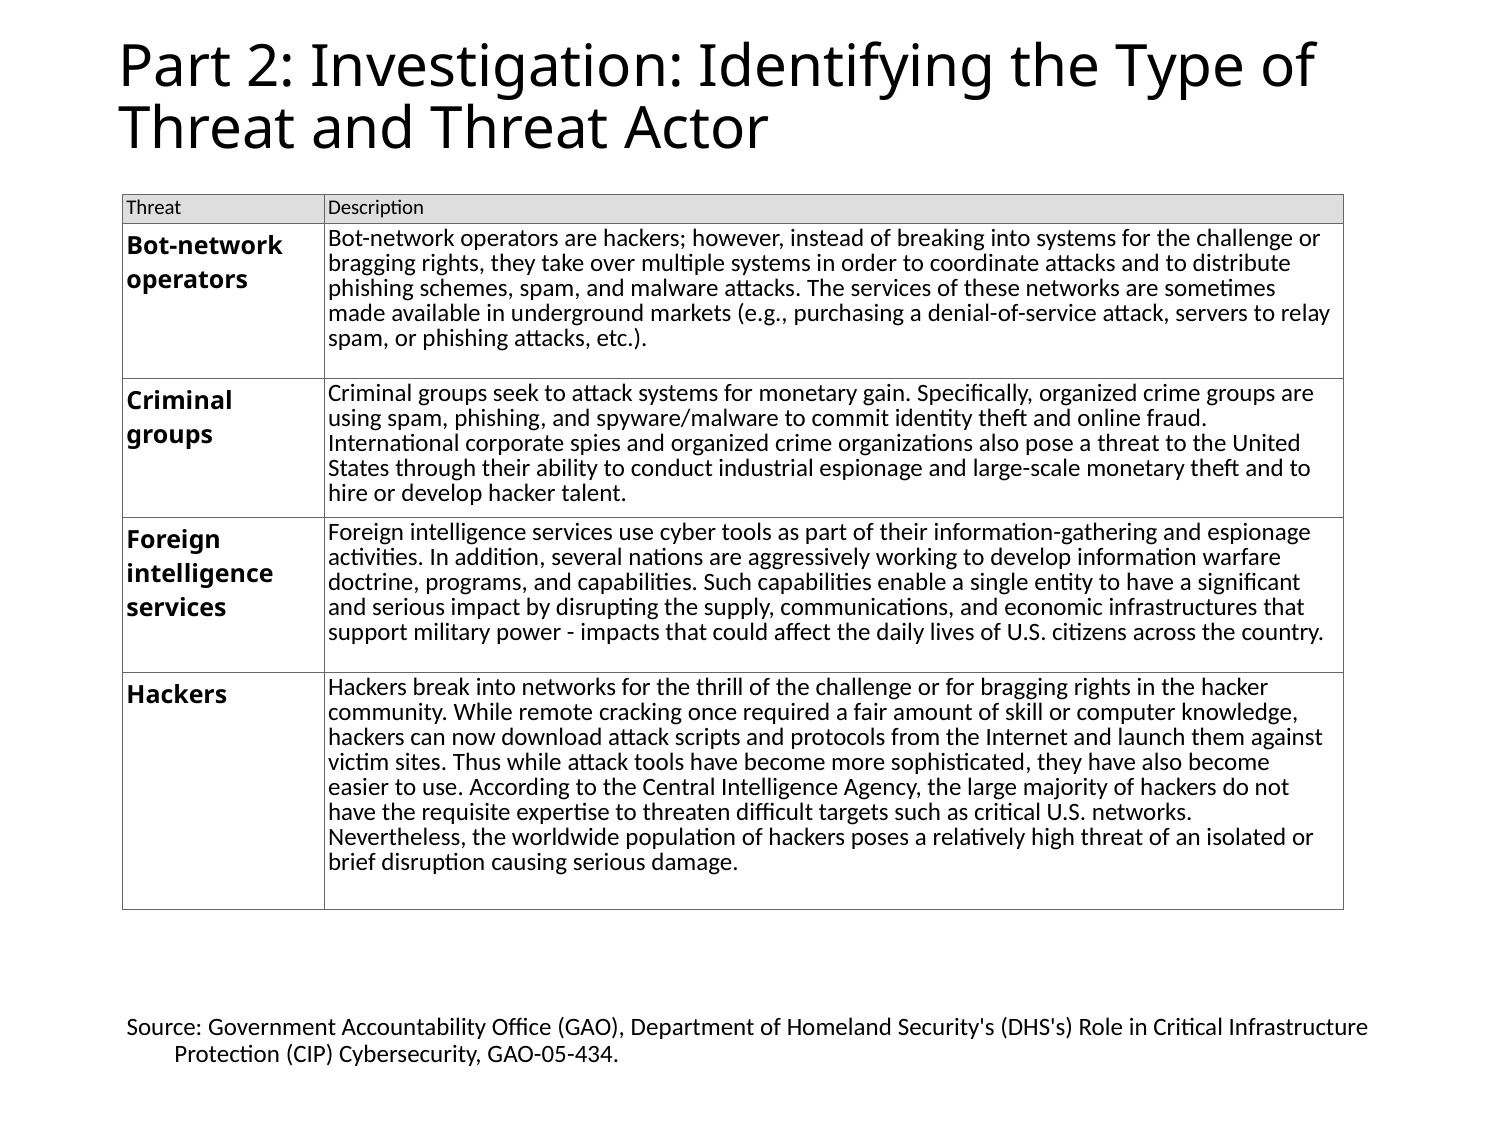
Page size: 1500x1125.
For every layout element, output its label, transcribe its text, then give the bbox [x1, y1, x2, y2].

table_header Description [325, 195, 1343, 223]
table_cell Foreign intelligence services [123, 518, 324, 672]
table_cell Criminal groups seek to attack systems for monetary gain. Specifically, organized crime groups are using spam, phishing, and spyware/malware to commit identity theft and online fraud. International corporate spies and organized crime organizations also pose a threat to the United States through their ability to conduct industrial espionage and large-scale monetary theft and to hire or develop hacker talent. [325, 379, 1343, 517]
table_cell Foreign intelligence services use cyber tools as part of their information-gathering and espionage activities. In addition, several nations are aggressively working to develop information warfare doctrine, programs, and capabilities. Such capabilities enable a single entity to have a significant and serious impact by disrupting the supply, communications, and economic infrastructures that support military power - impacts that could affect the daily lives of U.S. citizens across the country. [325, 518, 1343, 672]
table_cell Hackers break into networks for the thrill of the challenge or for bragging rights in the hacker community. While remote cracking once required a fair amount of skill or computer knowledge, hackers can now download attack scripts and protocols from the Internet and launch them against victim sites. Thus while attack tools have become more sophisticated, they have also become easier to use. According to the Central Intelligence Agency, the large majority of hackers do not have the requisite expertise to threaten difficult targets such as critical U.S. networks. Nevertheless, the worldwide population of hackers poses a relatively high threat of an isolated or brief disruption causing serious damage. [325, 673, 1343, 909]
table_cell Bot-network operators are hackers; however, instead of breaking into systems for the challenge or bragging rights, they take over multiple systems in order to coordinate attacks and to distribute phishing schemes, spam, and malware attacks. The services of these networks are sometimes made available in underground markets (e.g., purchasing a denial-of-service attack, servers to relay spam, or phishing attacks, etc.). [325, 224, 1343, 378]
table_cell Bot-network operators [123, 224, 324, 378]
table_cell Criminal groups [123, 379, 324, 517]
list Source: Government Accountability Office (GAO), Department of Homeland Security's (DHS's) Role in Critical Infrastructure Protection (CIP) Cybersecurity, GAO-05-434. [102, 238, 1398, 1104]
table_header Threat [123, 195, 324, 223]
table_cell Hackers [123, 673, 324, 909]
title Part 2: Investigation: Identifying the Type of Threat and Threat Actor [102, 21, 1433, 177]
